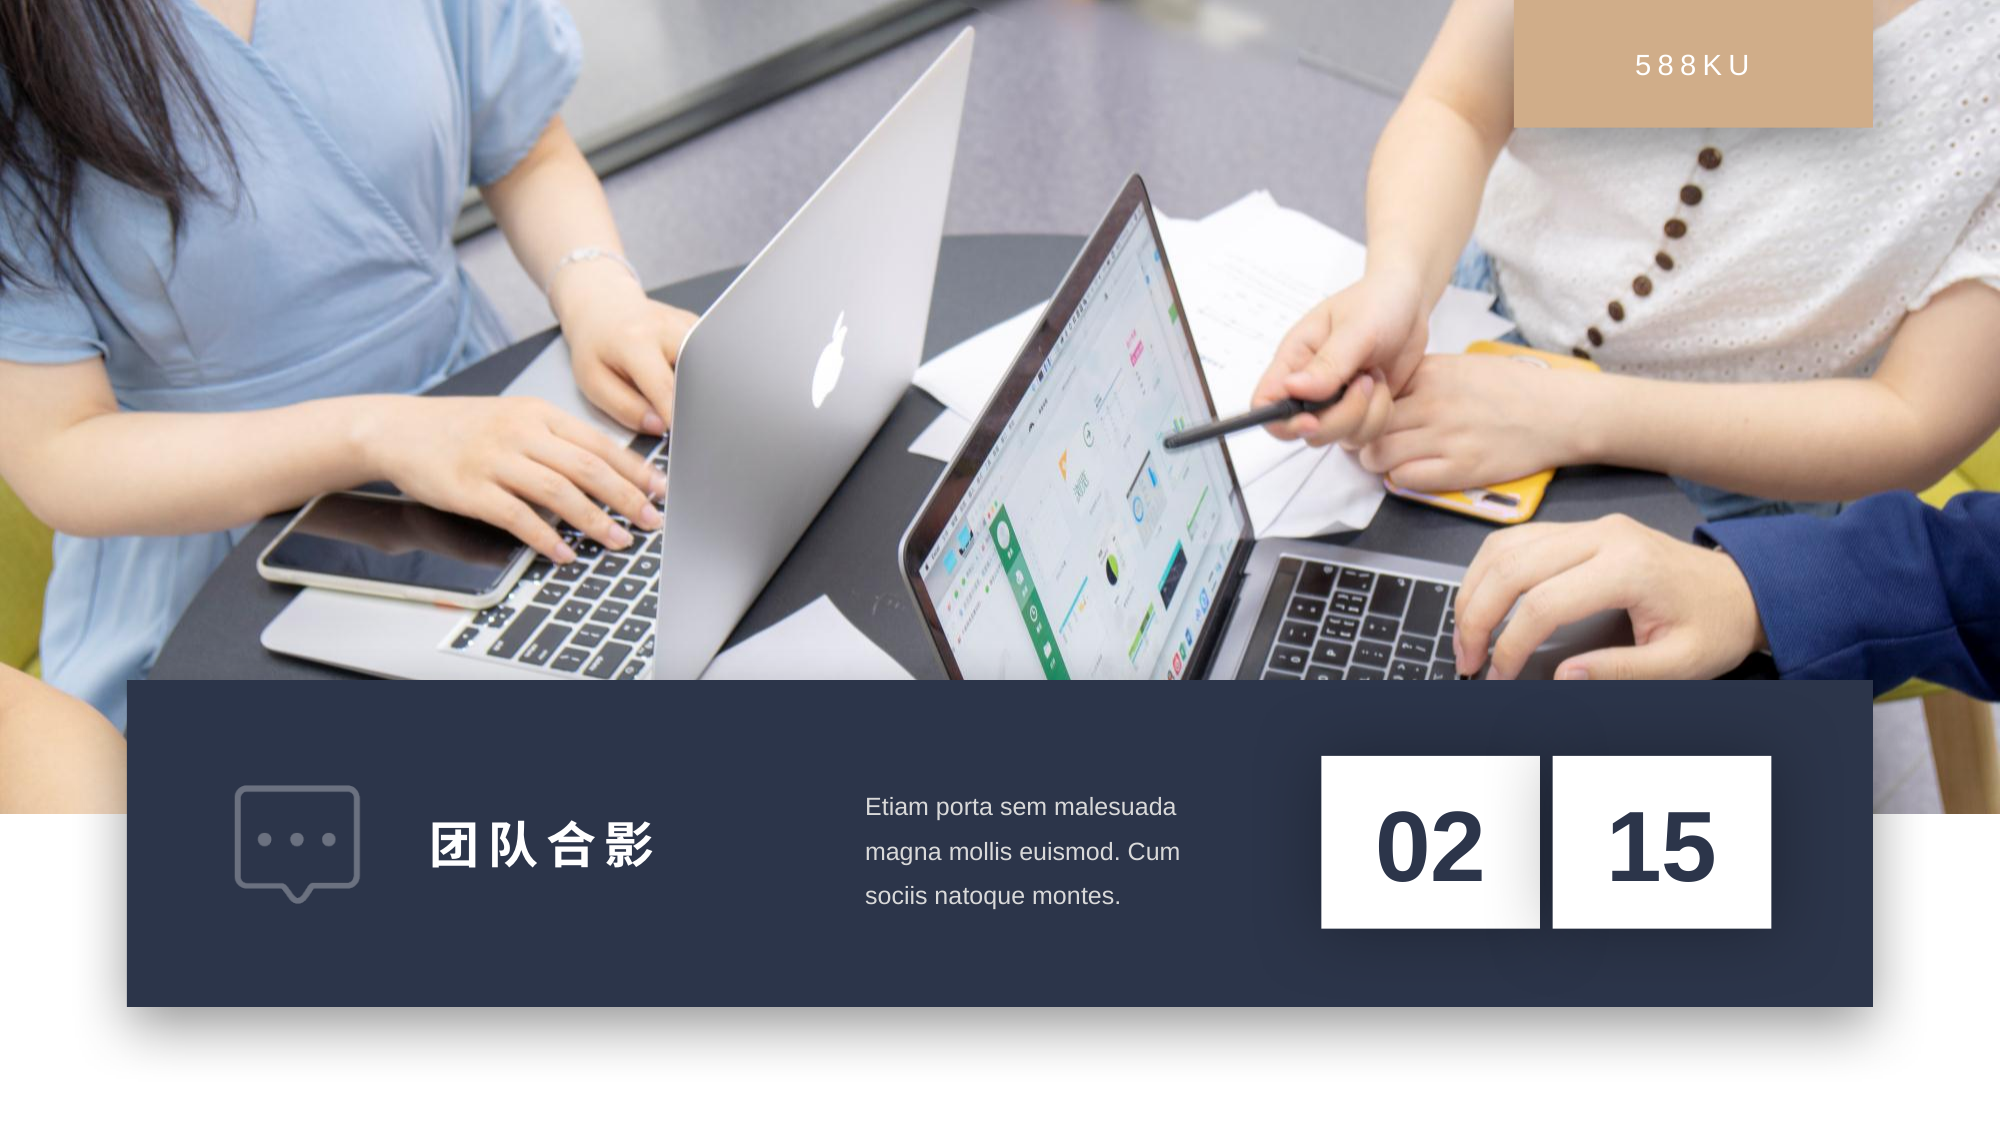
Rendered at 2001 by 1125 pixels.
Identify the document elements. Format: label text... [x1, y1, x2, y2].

text_box [126, 679, 1874, 1008]
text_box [1513, 0, 1873, 128]
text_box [1552, 755, 1772, 929]
picture [228, 774, 366, 913]
text_box 团队合影 [415, 805, 763, 881]
text_box Etiam porta sem malesuada magna mollis euismod. Cum sociis natoque montes. [850, 767, 1237, 918]
text_box [0, 0, 2000, 815]
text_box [1321, 755, 1541, 929]
